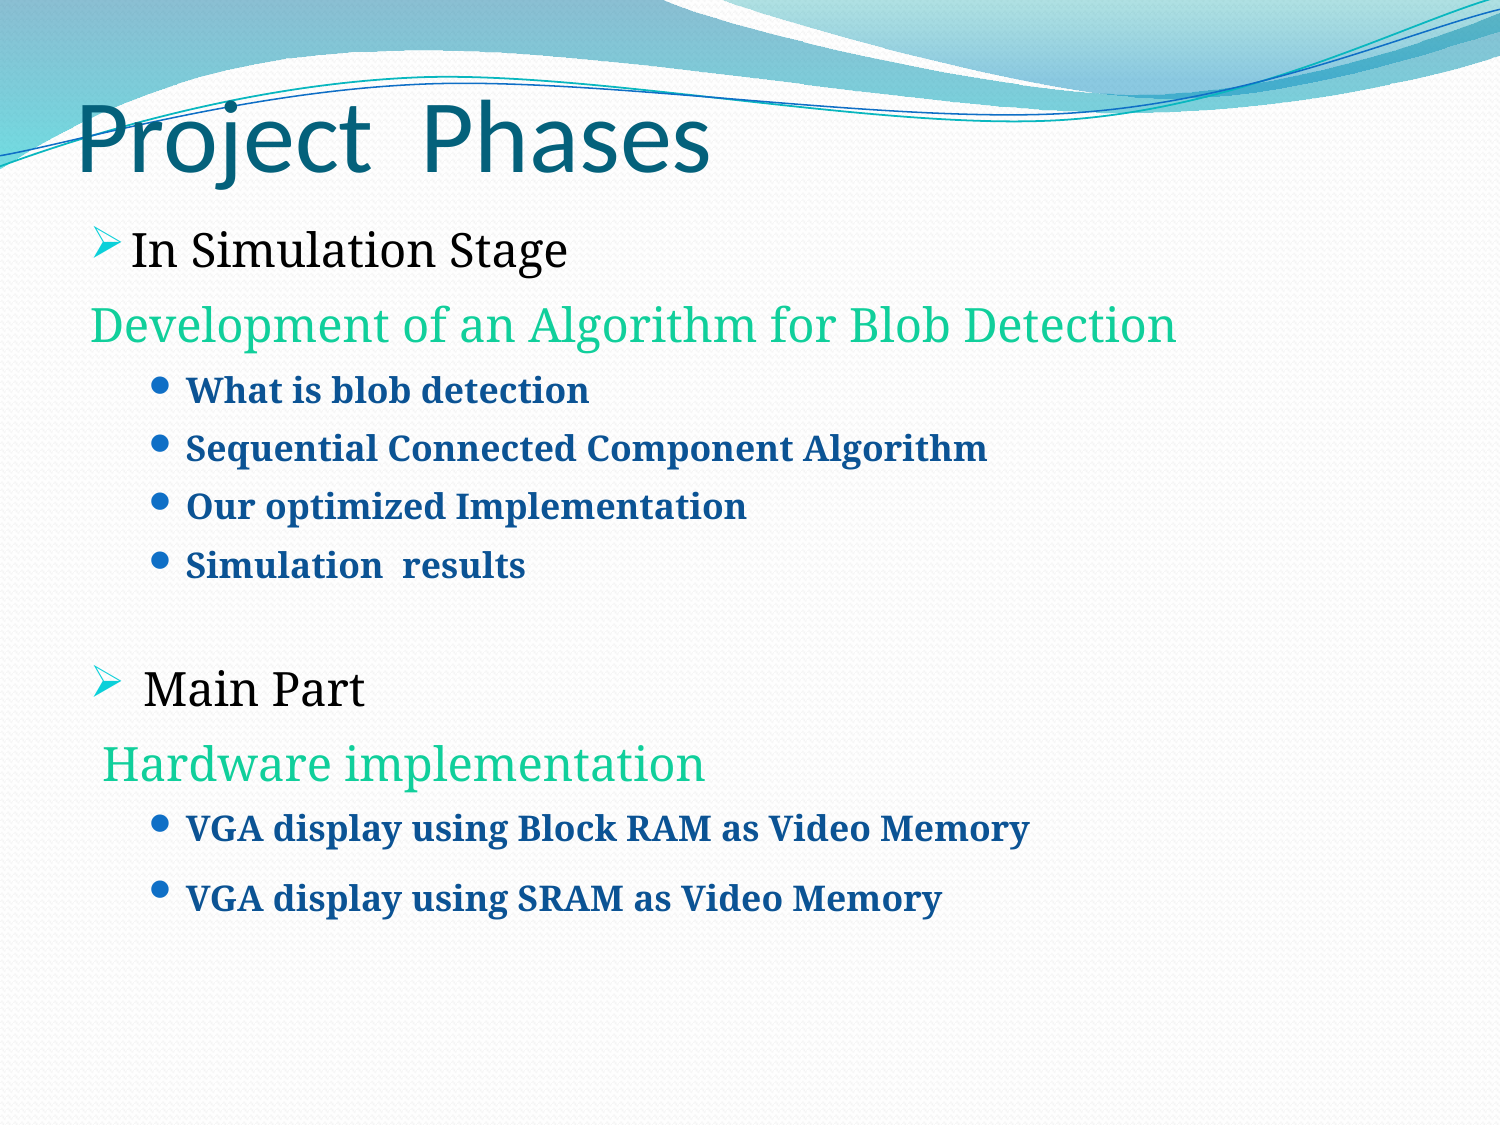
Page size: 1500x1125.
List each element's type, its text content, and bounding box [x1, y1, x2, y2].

list In Simulation Stage Development of an Algorithm for Blob Detection What is blob detection Sequential Connected Component Algorithm Our optimized Implementation Simulation results Main Part Hardware implementation VGA display using Block RAM as Video Memory VGA display using SRAM as Video Memory [75, 212, 1425, 933]
title Project Phases [75, 5, 1425, 194]
